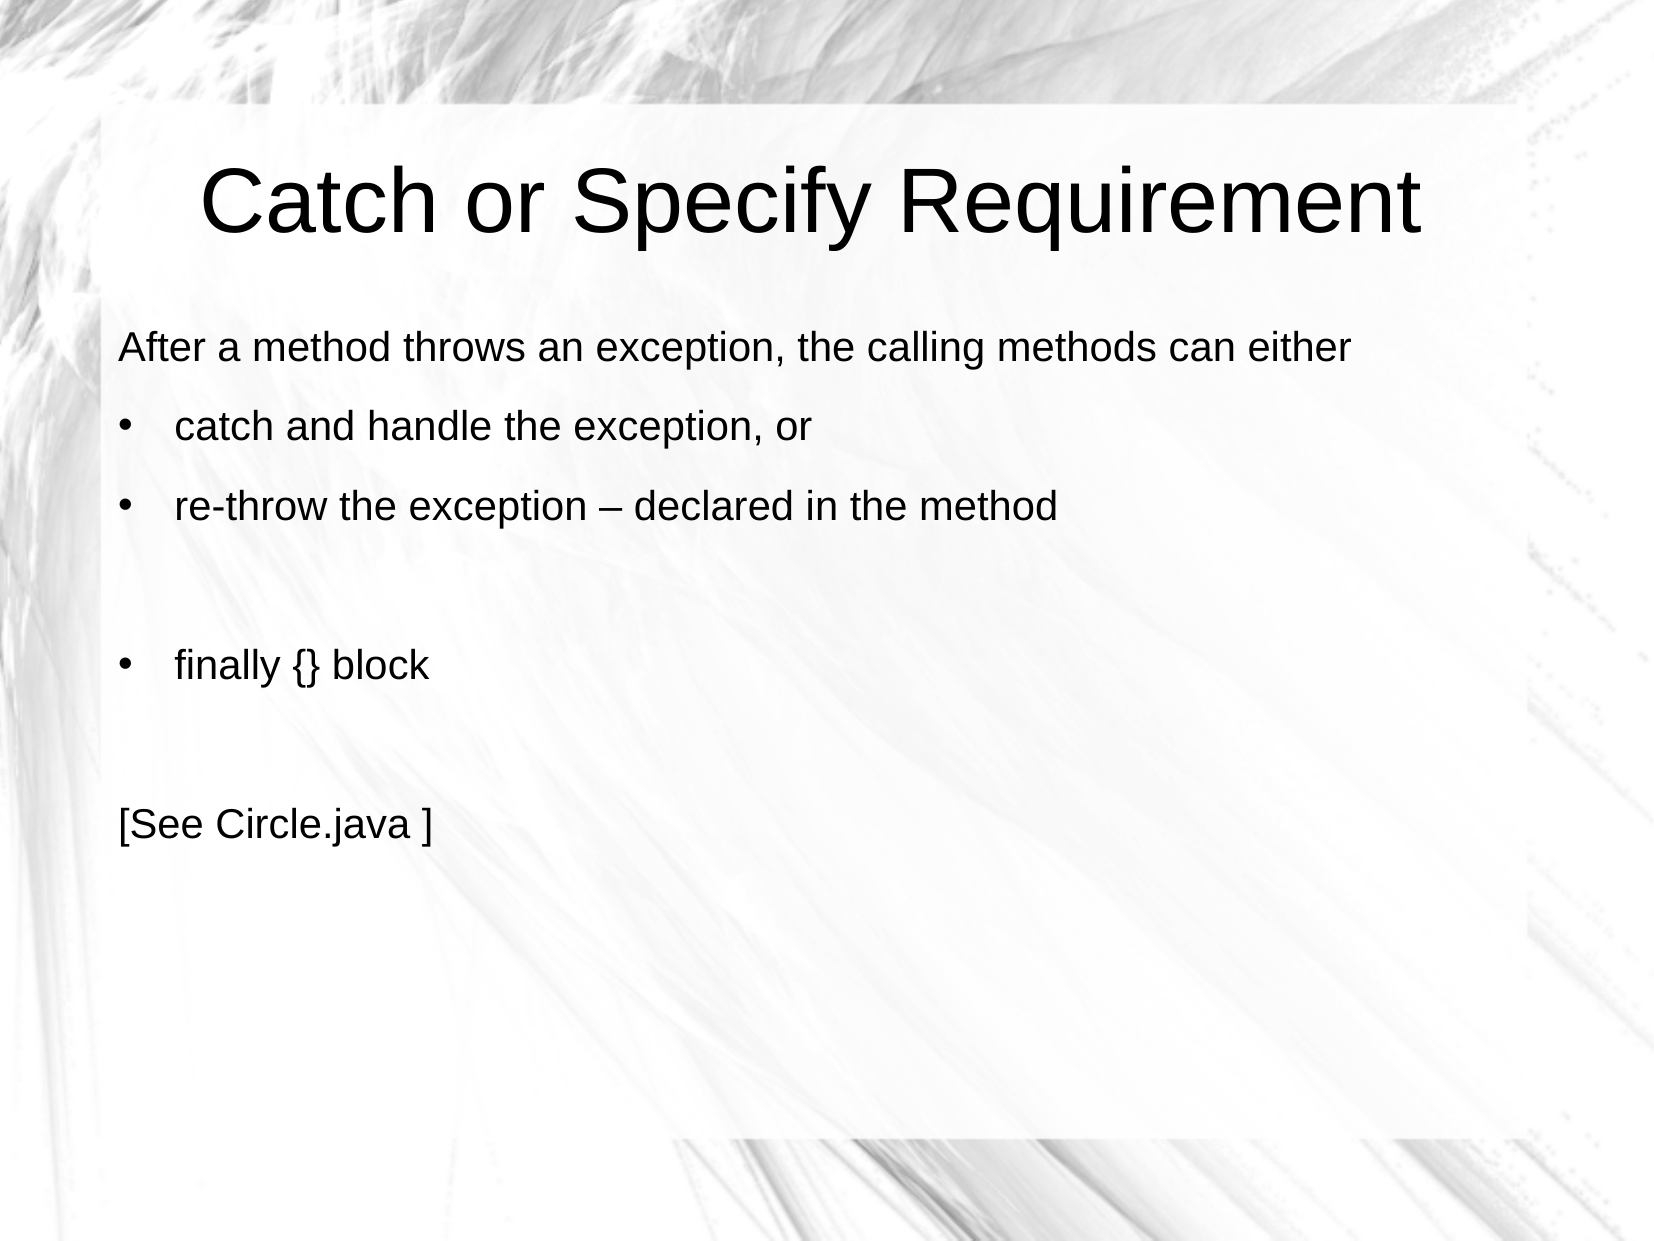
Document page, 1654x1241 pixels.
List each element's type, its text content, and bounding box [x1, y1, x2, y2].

title Catch or Specify Requirement [118, 112, 1506, 281]
picture [0, 0, 1654, 1241]
list After a method throws an exception, the calling methods can either catch and handle the exception, or re-throw the exception – declared in the method finally {} block [See Circle.java ] [118, 319, 1571, 1102]
